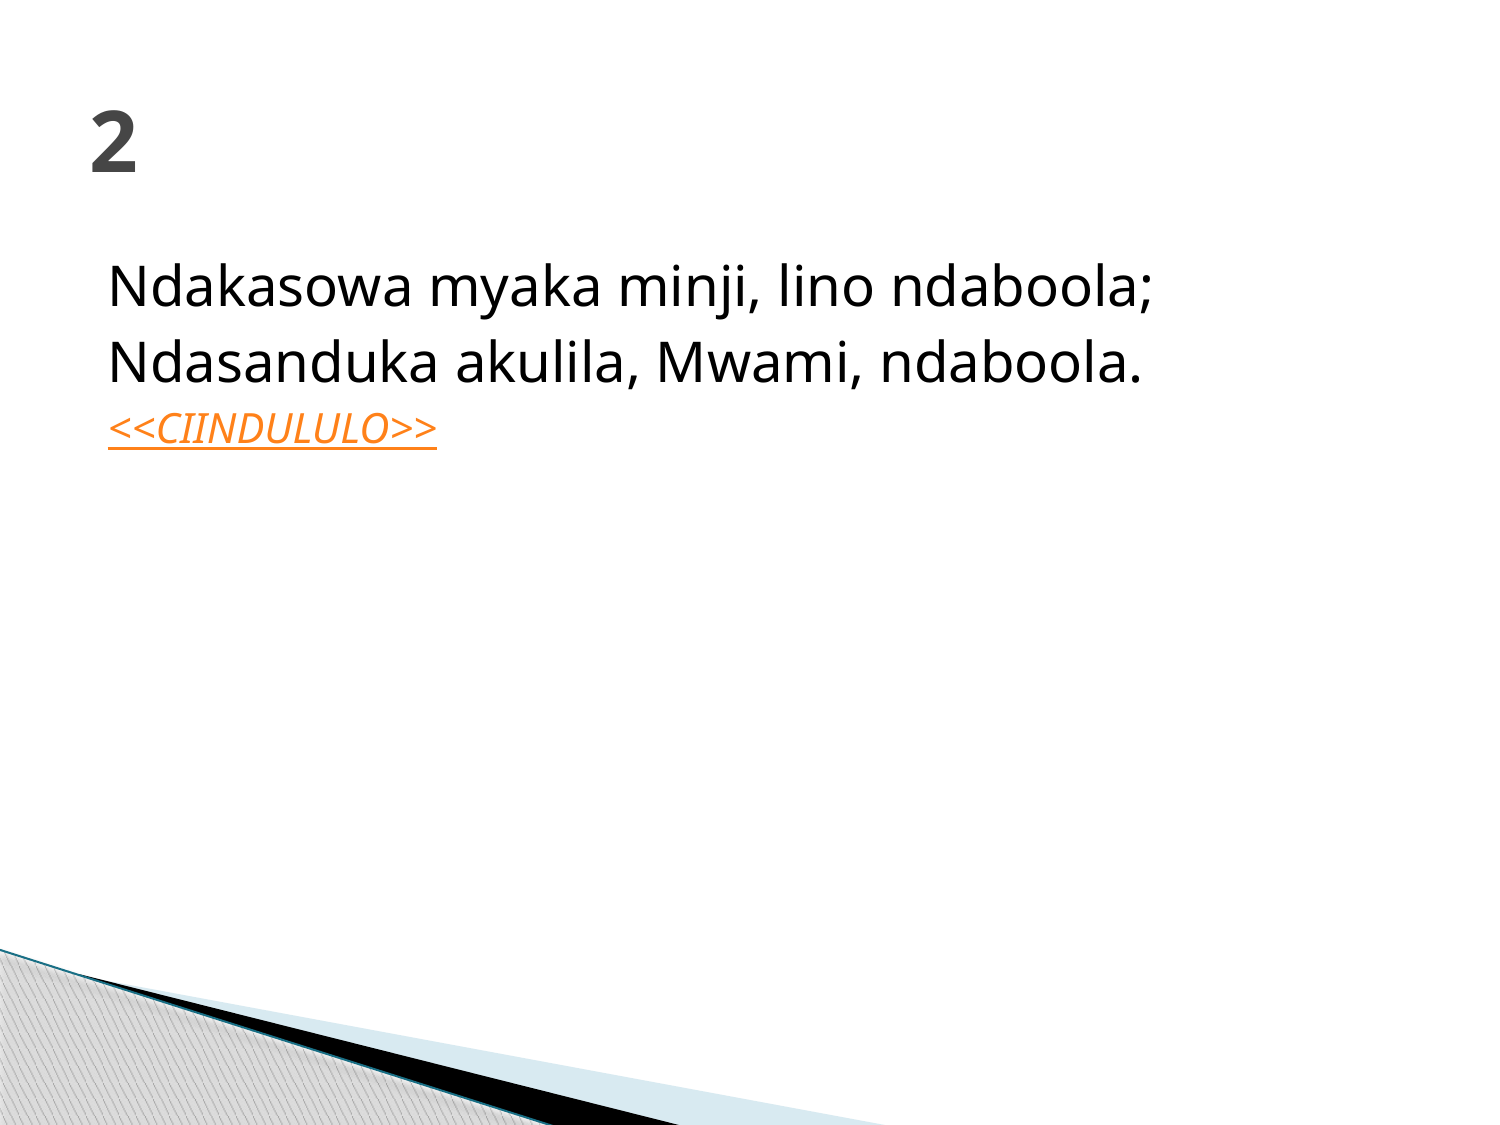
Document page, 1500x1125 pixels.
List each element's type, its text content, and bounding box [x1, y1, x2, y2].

title 2 [75, 45, 1425, 233]
list Ndakasowa myaka minji, lino ndaboola; Ndasanduka akulila, Mwami, ndaboola. <<CIINDULULO>> [75, 243, 1425, 986]
